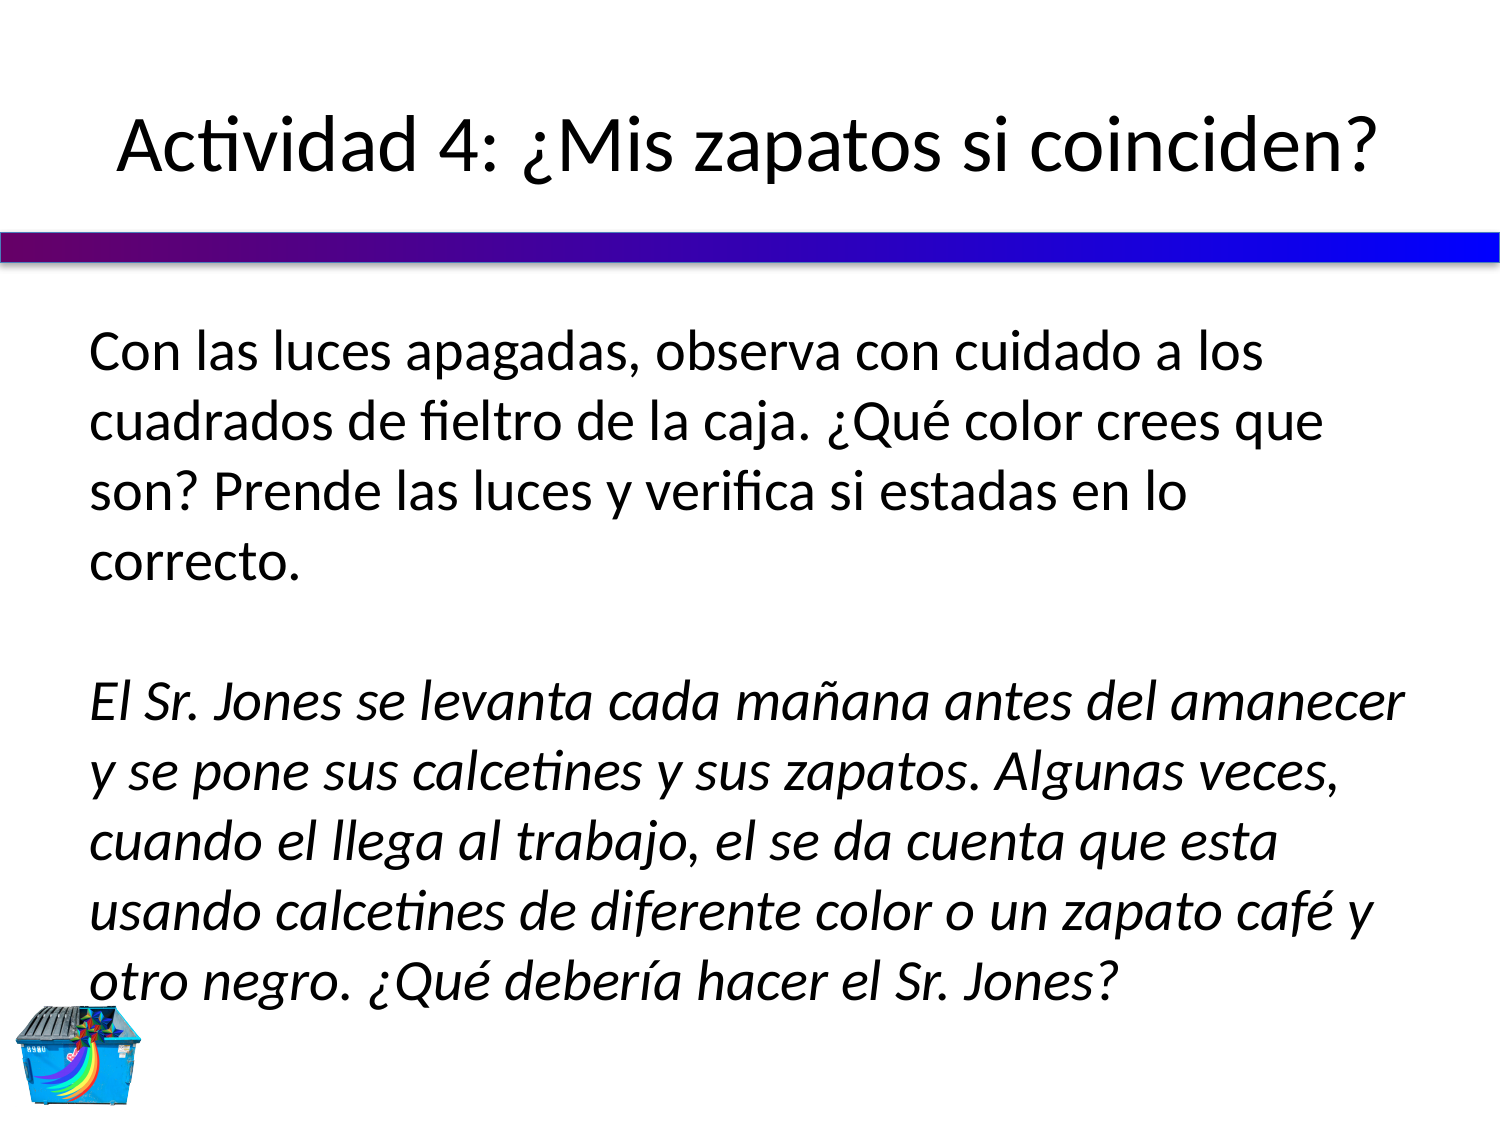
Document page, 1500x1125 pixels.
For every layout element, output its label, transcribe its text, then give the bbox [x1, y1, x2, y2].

title Actividad 4: ¿Mis zapatos si coinciden? [75, 45, 1425, 233]
picture [14, 1004, 143, 1107]
text_box Con las luces apagadas, observa con cuidado a los cuadrados de fieltro de la caja. ¿Qué color crees que son? Prende las luces y verifica si estadas en lo correcto. El Sr. Jones se levanta cada mañana antes del amanecer y se pone sus calcetines y sus zapatos. Algunas veces, cuando el llega al trabajo, el se da cuenta que esta usando calcetines de diferente color o un zapato café y otro negro. ¿Qué debería hacer el Sr. Jones? [74, 304, 1425, 1020]
